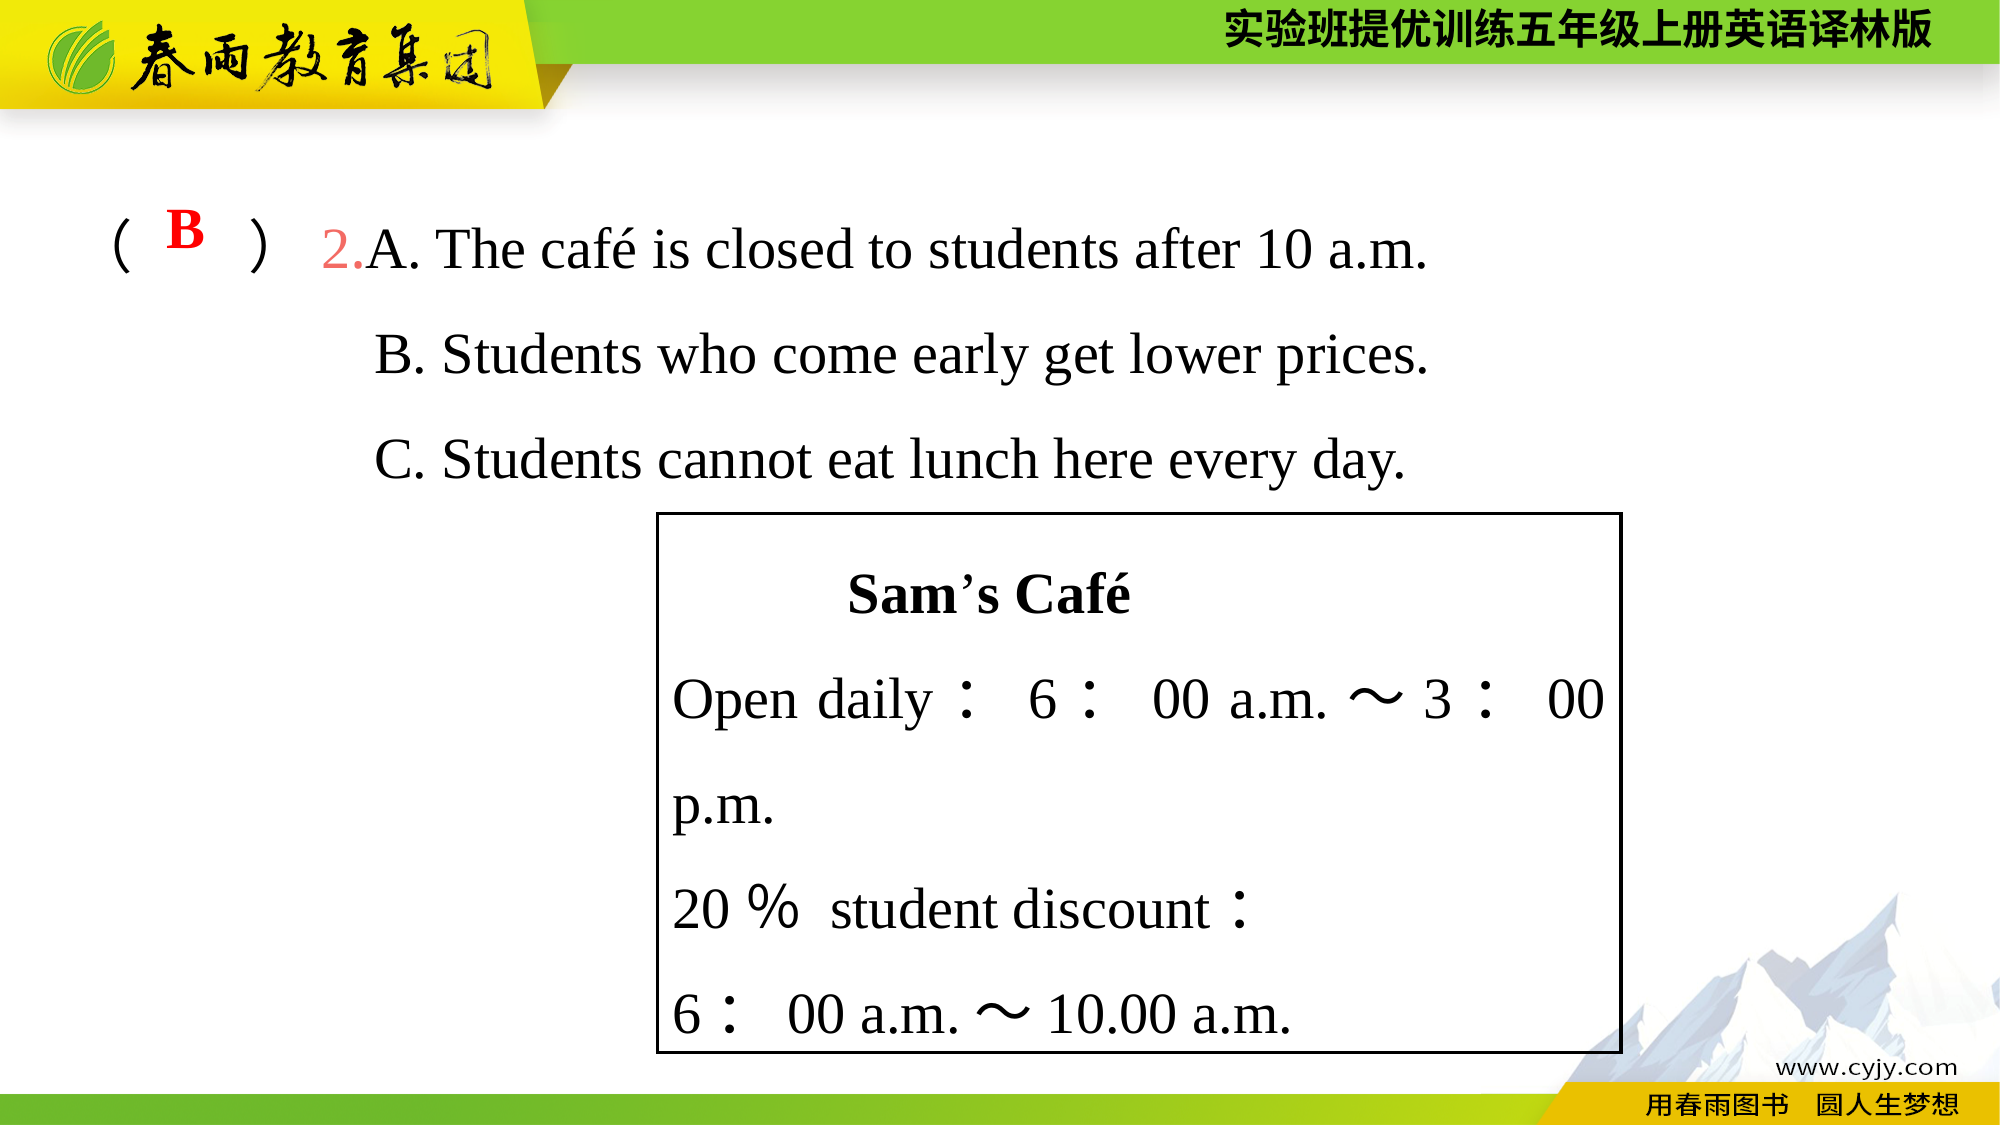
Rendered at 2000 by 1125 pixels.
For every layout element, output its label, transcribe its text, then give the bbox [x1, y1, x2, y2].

text_box Sam’s Café Open daily：6：00 a.m.～3：00 p.m. 20％ student discount： 6：00 a.m.～10.00 a.m. [657, 513, 1621, 1053]
picture [0, 0, 2000, 1125]
list （ ）2.A. The café is closed to students after 10 a.m. B. Students who come early get lower prices. C. Students cannot eat lunch here every day. [59, 167, 1944, 488]
text_box B [151, 182, 220, 267]
